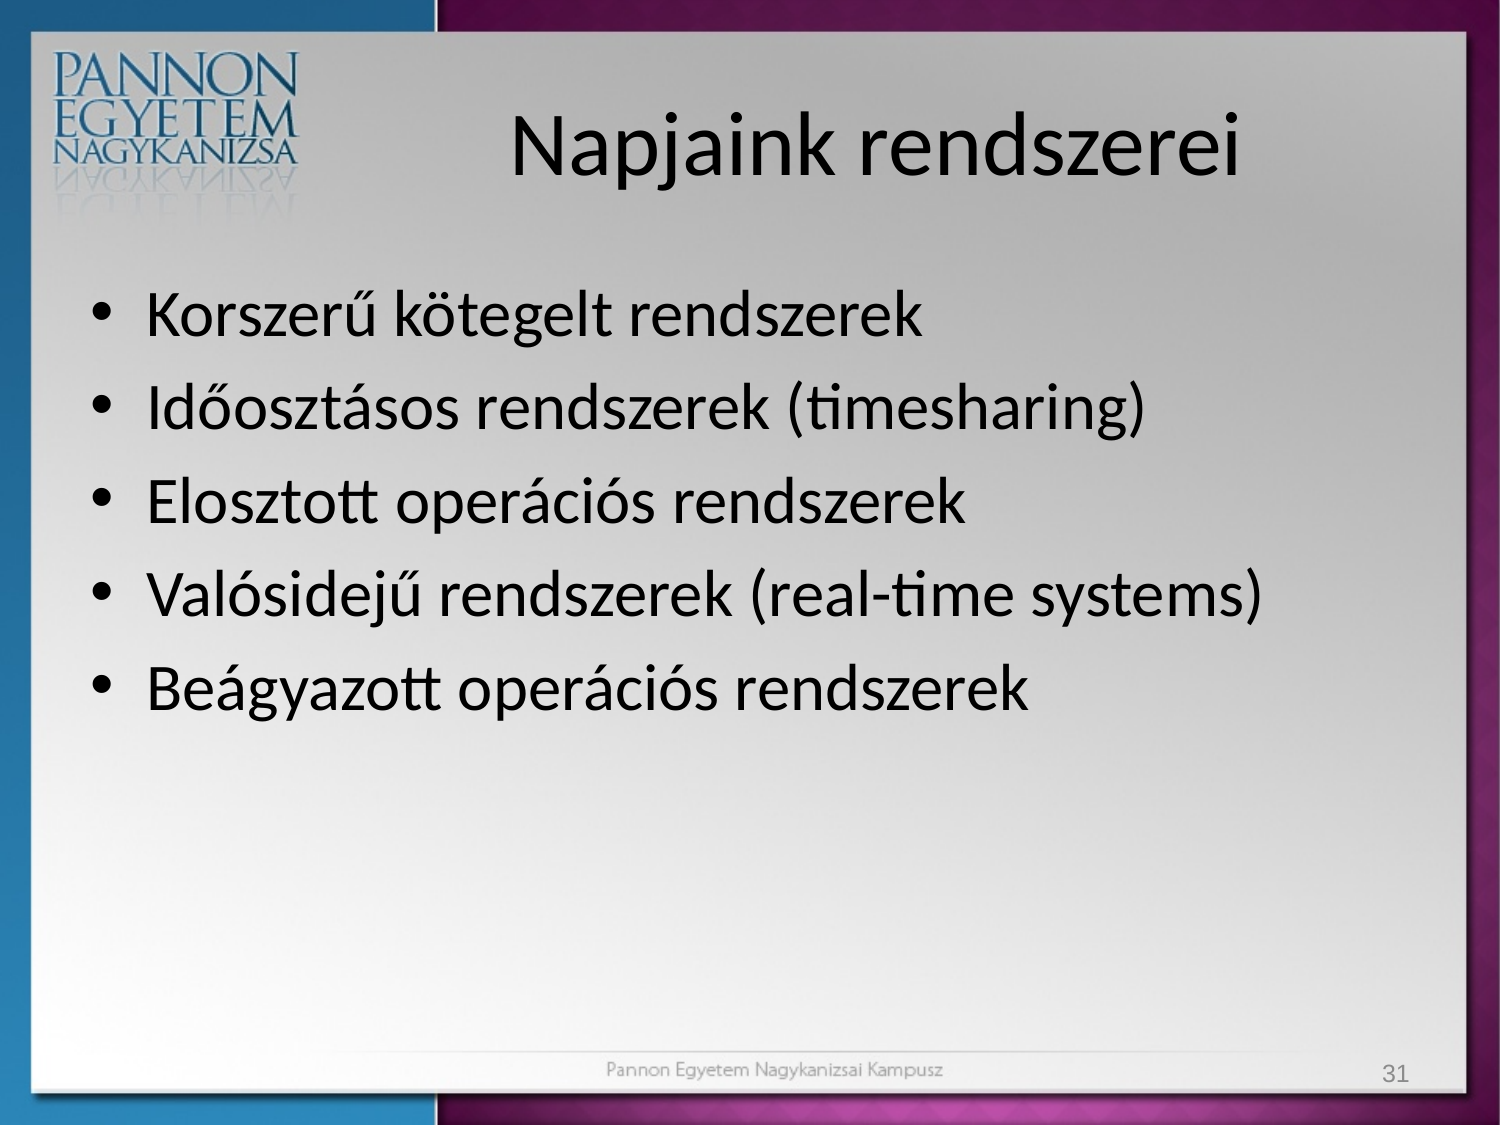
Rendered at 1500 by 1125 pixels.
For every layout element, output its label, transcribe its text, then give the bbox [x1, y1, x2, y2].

slide_number 31 [1074, 1042, 1425, 1103]
title Napjaink rendszerei [328, 45, 1425, 233]
list Korszerű kötegelt rendszerek Időosztásos rendszerek (timesharing) Elosztott operációs rendszerek Valósidejű rendszerek (real-time systems) Beágyazott operációs rendszerek [75, 262, 1425, 1038]
picture [0, 0, 1500, 1125]
